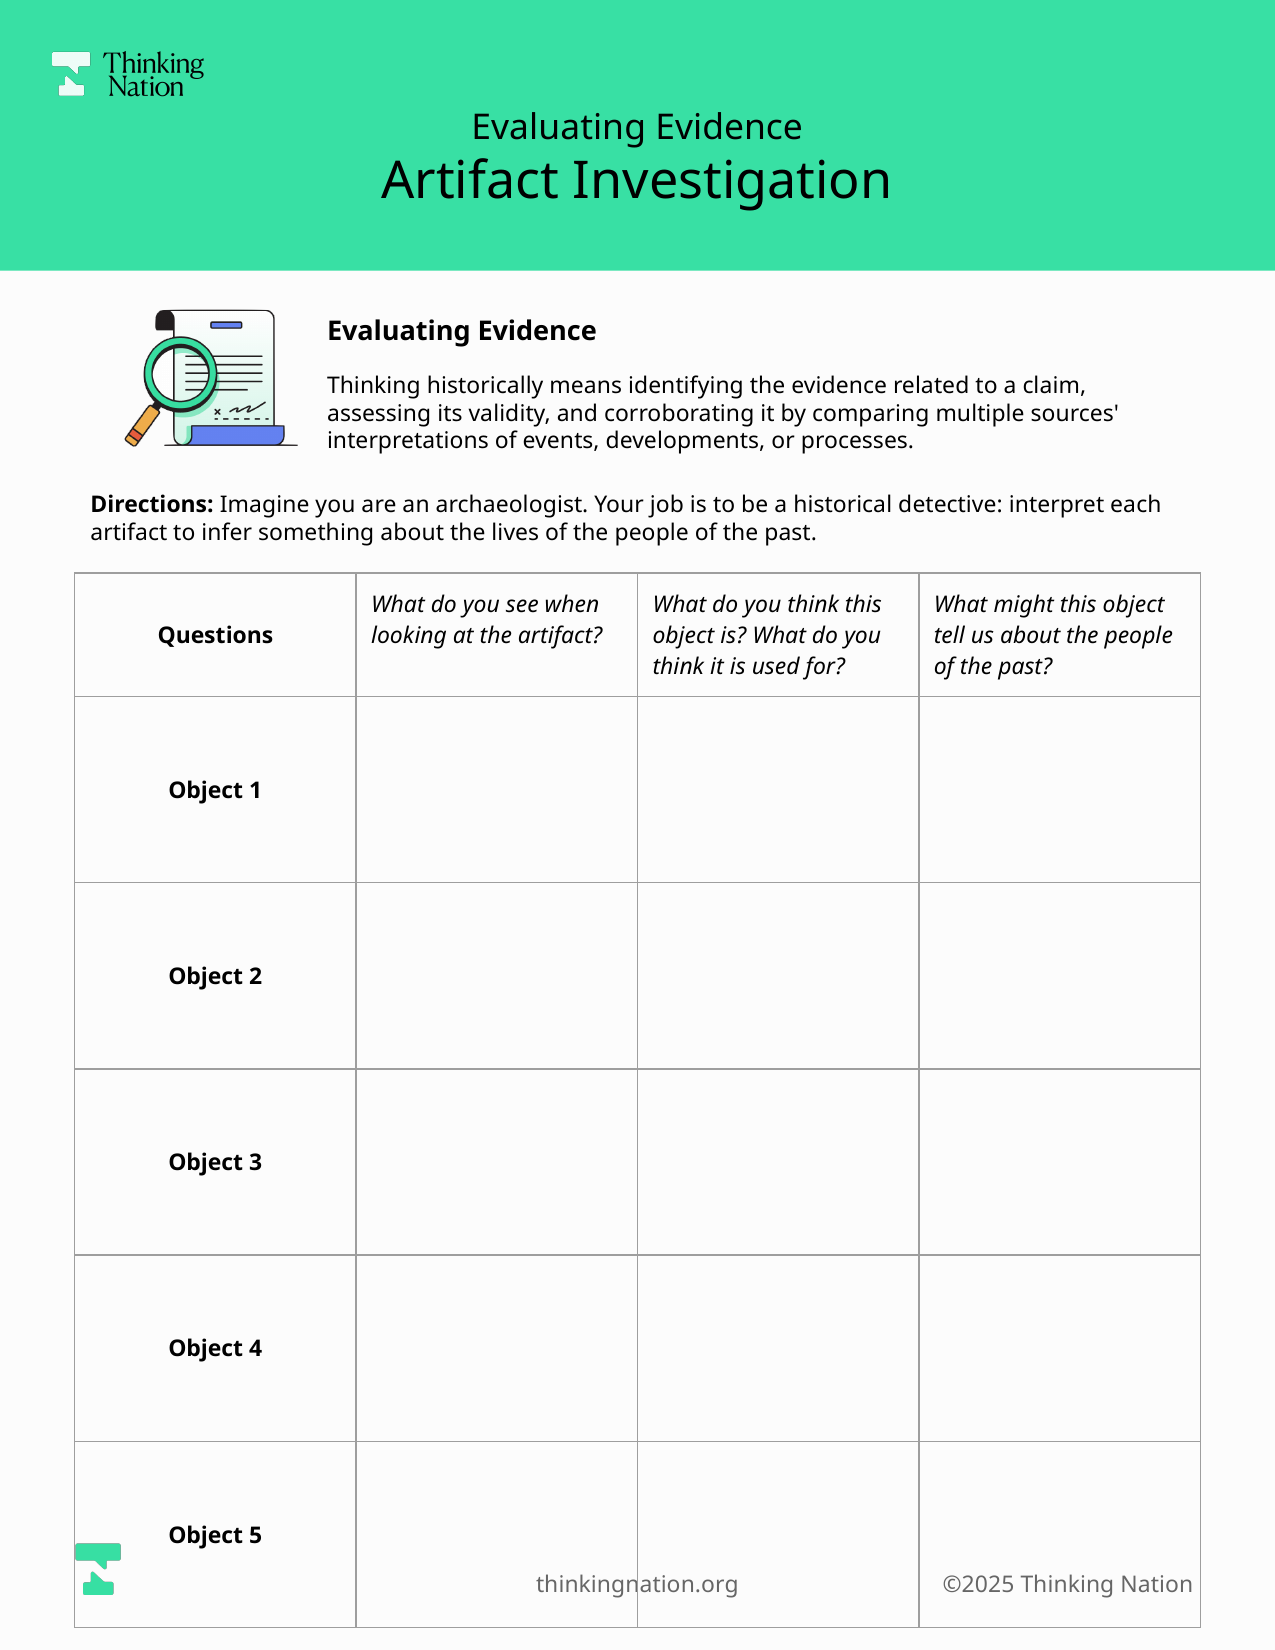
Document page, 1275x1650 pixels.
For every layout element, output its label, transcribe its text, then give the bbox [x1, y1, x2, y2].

table_cell [920, 697, 1200, 882]
text_box Directions: Imagine you are an archaeologist. Your job is to be a historical detective: interpret each artifact to infer something about the lives of the people of the past. [75, 474, 1201, 560]
table_cell Object 2 [75, 883, 355, 1068]
table_cell [920, 1070, 1200, 1254]
picture [62, 1533, 134, 1605]
text_box Evaluating Evidence Thinking historically means identifying the evidence related to a claim, assessing its validity, and corroborating it by comparing multiple sources' interpretations of events, developments, or processes. [313, 294, 1201, 462]
text_box Evaluating Evidence Artifact Investigation [0, 0, 1275, 271]
table_cell [357, 1256, 637, 1441]
table_cell [638, 1070, 918, 1254]
table_cell [357, 1070, 637, 1254]
table_cell Object 5 [75, 1442, 355, 1627]
table_cell [920, 1442, 1200, 1627]
text_box ©2025 Thinking Nation [1201, 1553, 1210, 1605]
picture [35, 37, 210, 110]
table_cell [638, 1442, 918, 1627]
table_cell Object 4 [75, 1256, 355, 1441]
table_cell Object 1 [75, 697, 355, 882]
table_cell [357, 697, 637, 882]
table_cell [638, 1256, 918, 1441]
table_header What might this object tell us about the people of the past? [920, 574, 1200, 696]
table_cell [920, 1256, 1200, 1441]
table_cell [357, 1442, 637, 1627]
table_header What do you think this object is? What do you think it is used for? [638, 574, 918, 696]
picture [113, 280, 309, 476]
table_cell [638, 697, 918, 882]
table_cell [920, 883, 1200, 1068]
table_header What do you see when looking at the artifact? [357, 574, 637, 696]
table_cell [357, 883, 637, 1068]
table_header Questions [75, 574, 355, 696]
table_cell Object 3 [75, 1070, 355, 1254]
table_cell [638, 883, 918, 1068]
